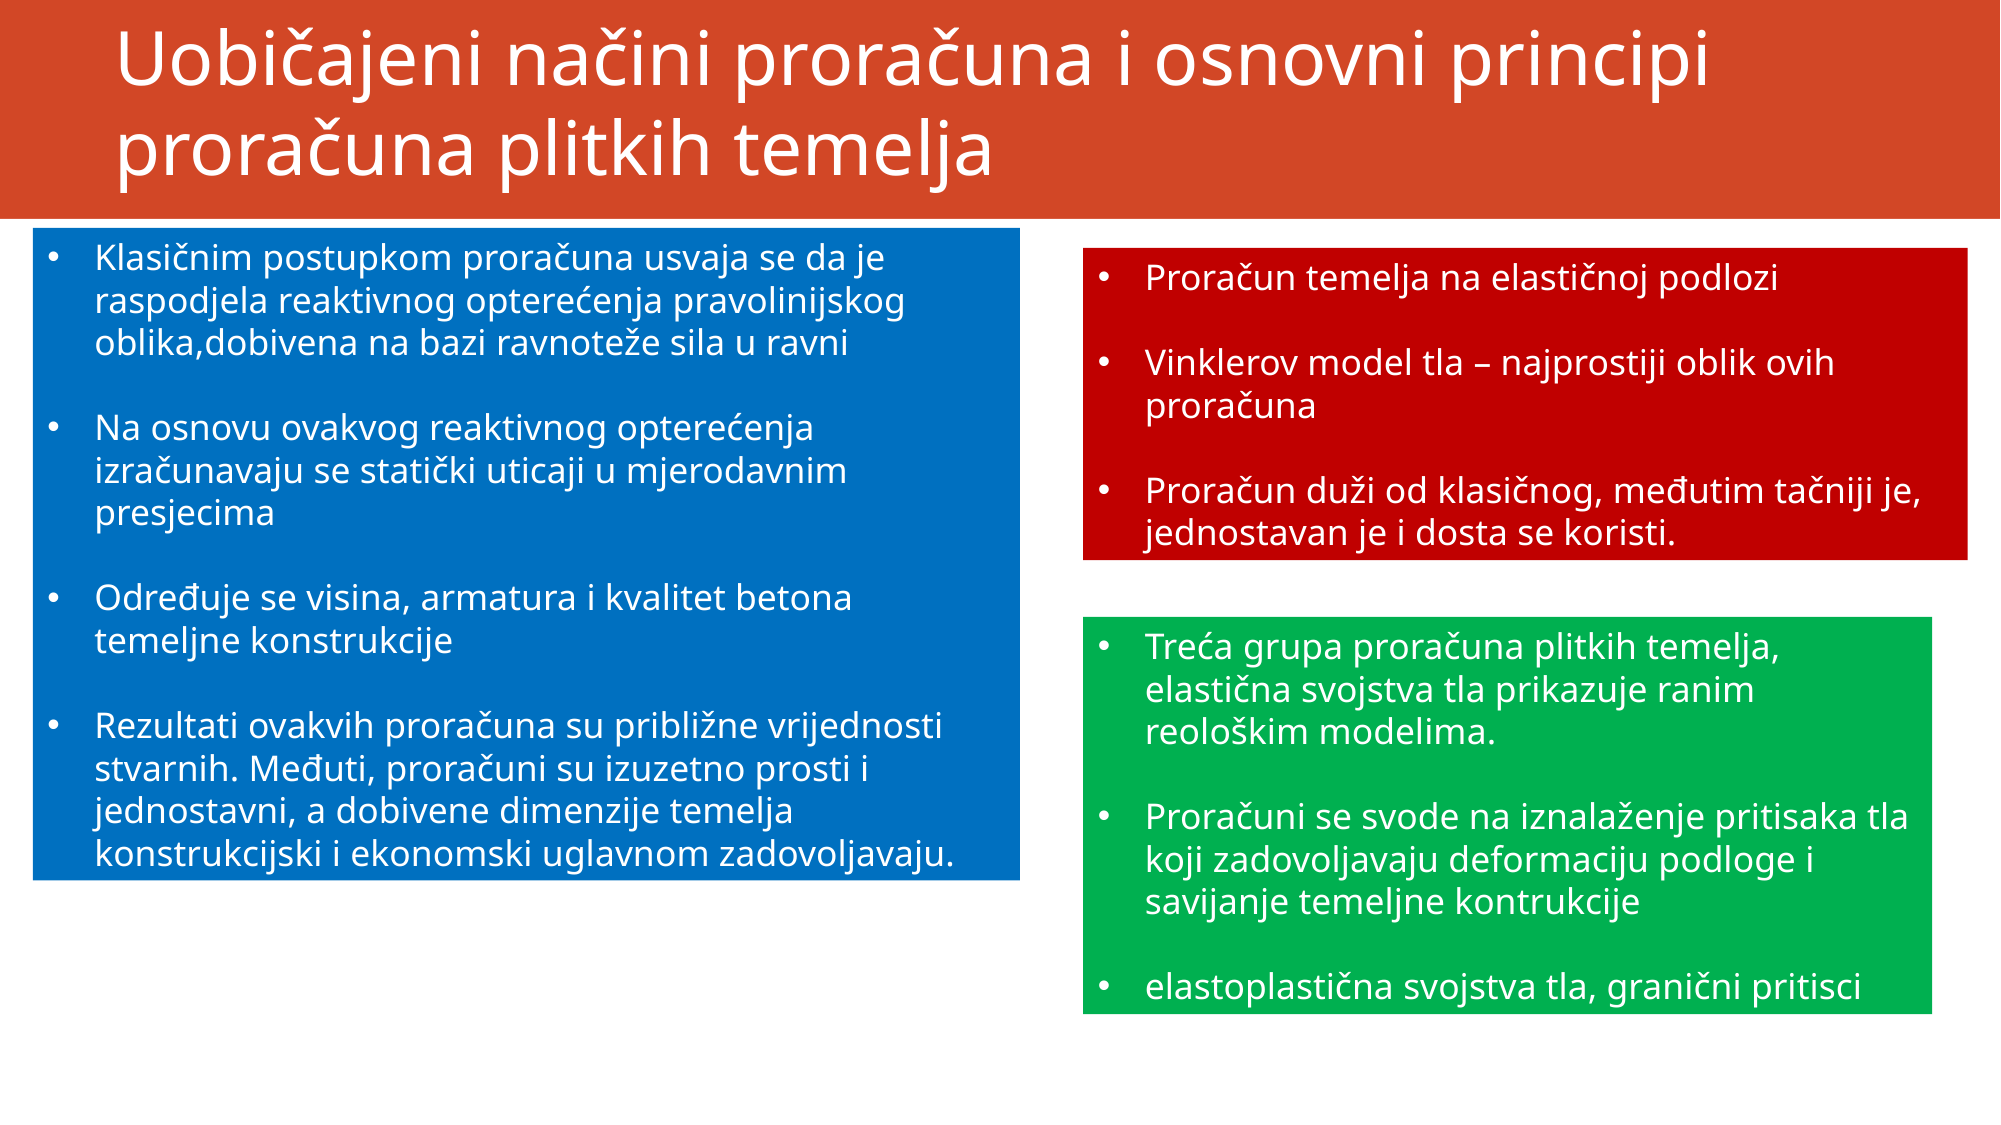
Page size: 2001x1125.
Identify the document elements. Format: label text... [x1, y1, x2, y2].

text_box Proračun temelja na elastičnoj podlozi Vinklerov model tla – najprostiji oblik ovih proračuna Proračun duži od klasičnog, međutim tačniji je, jednostavan je i dosta se koristi. [1083, 247, 1968, 561]
title Uobičajeni načini proračuna i osnovni principi proračuna plitkih temelja [99, 0, 1863, 199]
text_box Klasičnim postupkom proračuna usvaja se da je raspodjela reaktivnog opterećenja pravolinijskog oblika,dobivena na bazi ravnoteže sila u ravni Na osnovu ovakvog reaktivnog opterećenja izračunavaju se statički uticaji u mjerodavnim presjecima Određuje se visina, armatura i kvalitet betona temeljne konstrukcije Rezultati ovakvih proračuna su približne vrijednosti stvarnih. Međuti, proračuni su izuzetno prosti i jednostavni, a dobivene dimenzije temelja konstrukcijski i ekonomski uglavnom zadovoljavaju. [32, 227, 1020, 881]
text_box Treća grupa proračuna plitkih temelja, elastična svojstva tla prikazuje ranim reološkim modelima. Proračuni se svode na iznalaženje pritisaka tla koji zadovoljavaju deformaciju podloge i savijanje temeljne kontrukcije elastoplastična svojstva tla, granični pritisci [1083, 616, 1933, 1015]
